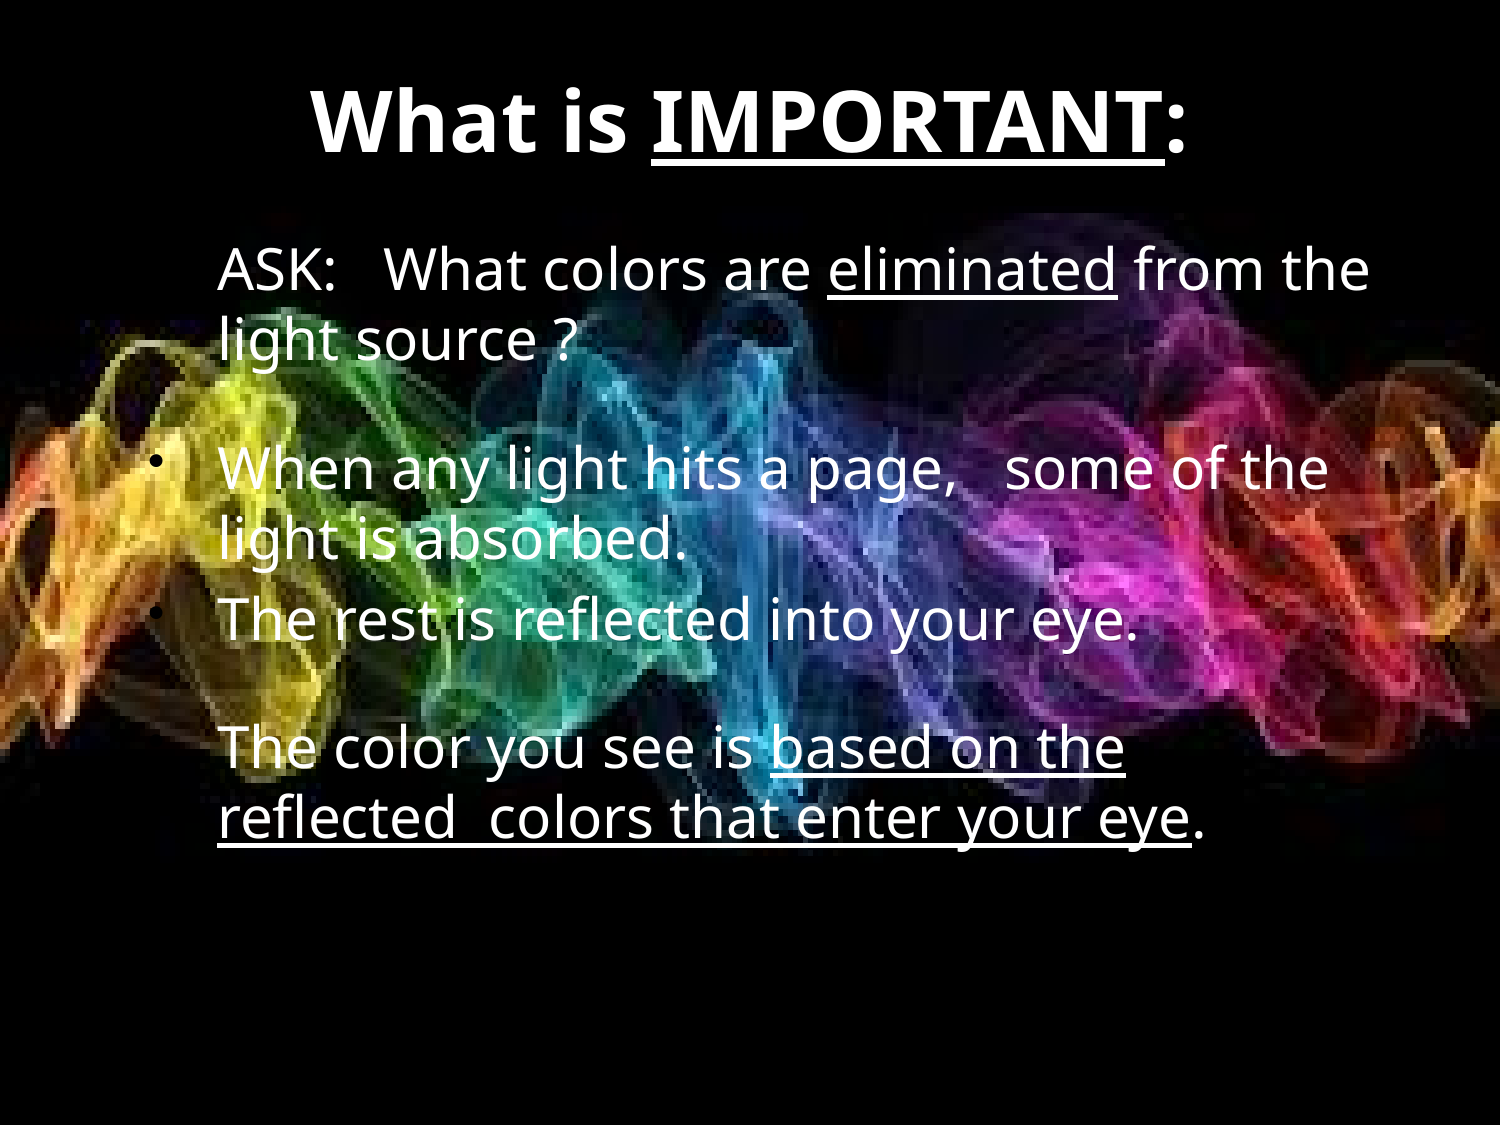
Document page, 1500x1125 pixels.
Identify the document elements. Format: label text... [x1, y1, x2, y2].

title What is IMPORTANT: [112, 24, 1388, 213]
list ASK: What colors are eliminated from the light source ? When any light hits a page, some of the light is absorbed. The rest is reflected into your eye. The color you see is based on the reflected colors that enter your eye. [112, 224, 1388, 1075]
picture [0, 0, 1500, 1125]
